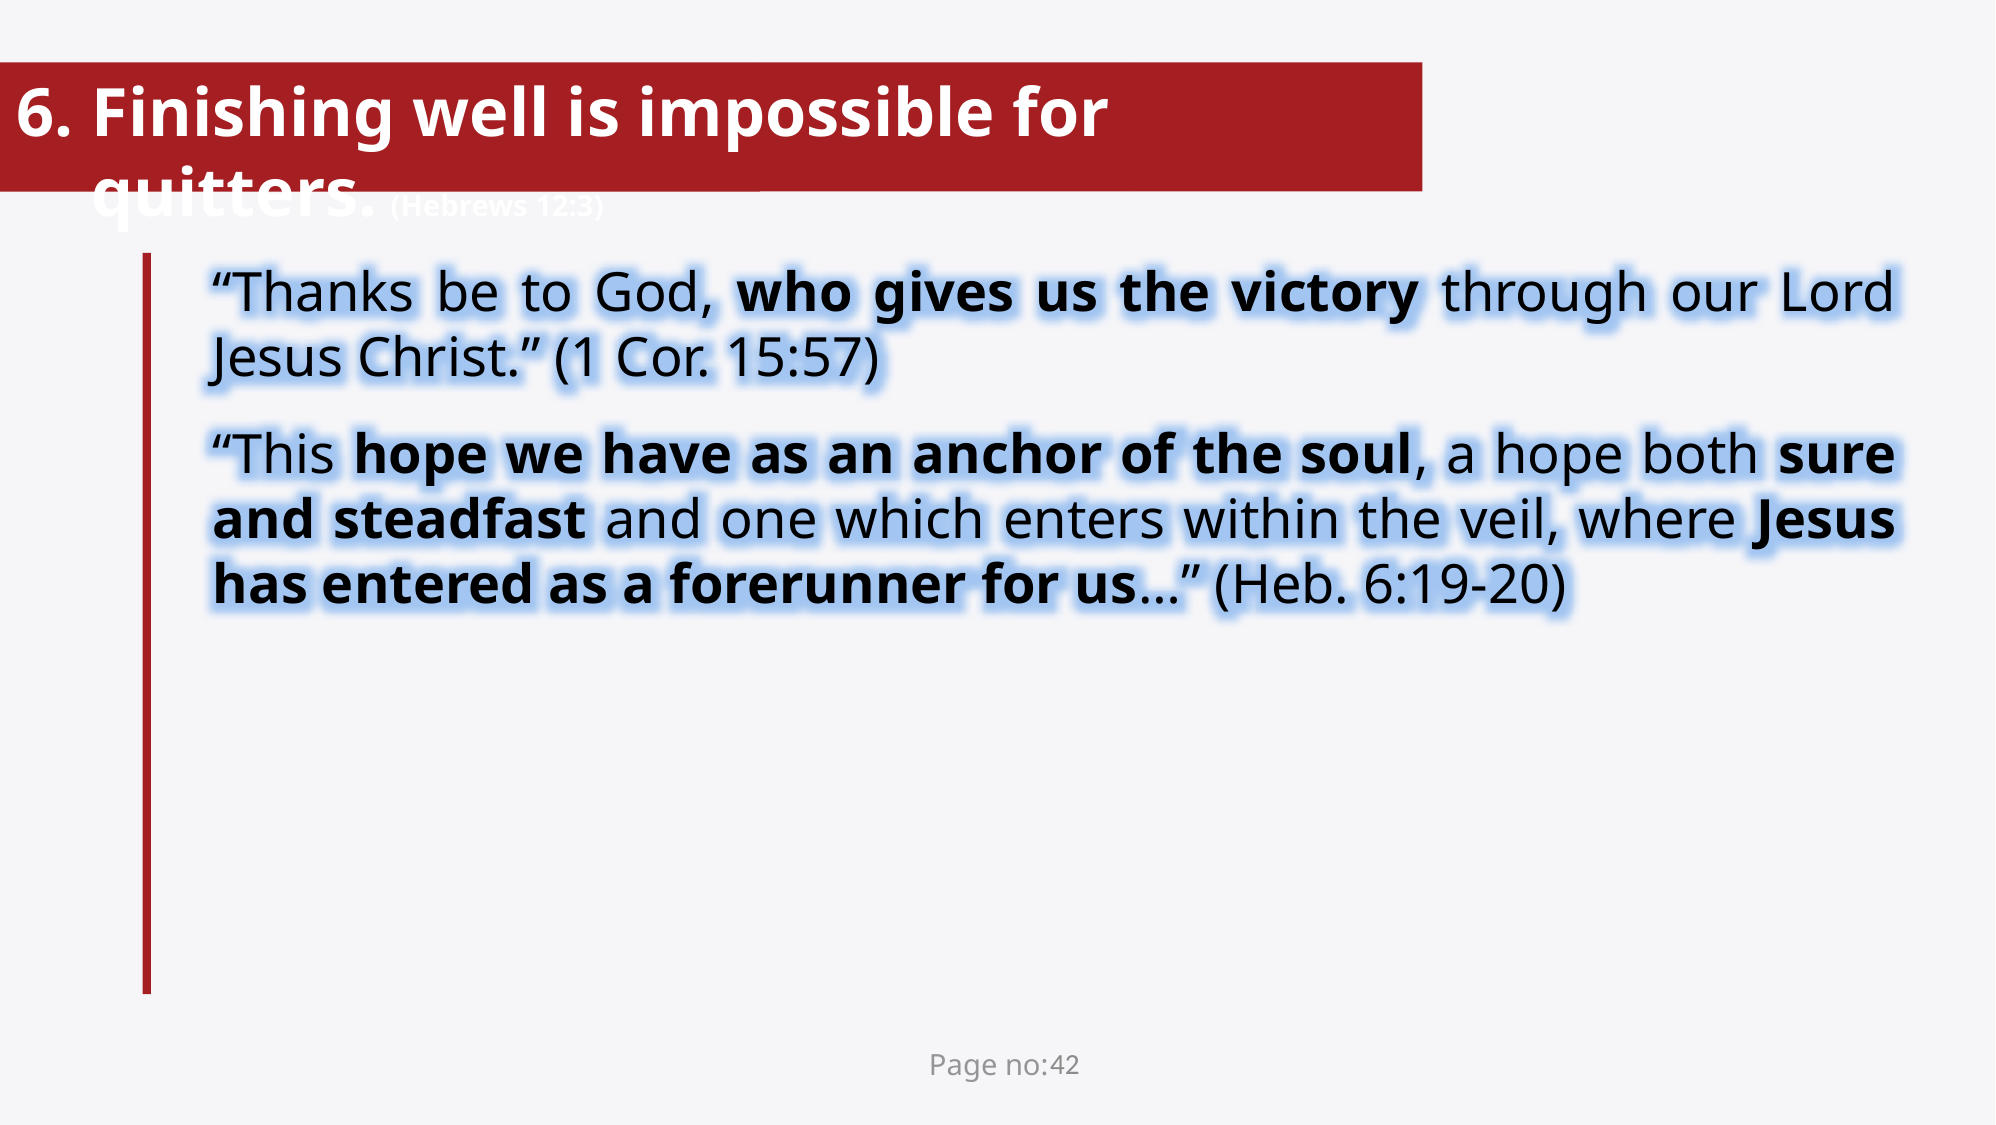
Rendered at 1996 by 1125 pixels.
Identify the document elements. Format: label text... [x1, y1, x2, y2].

text_box “Thanks be to God, who gives us the victory through our Lord Jesus Christ.” (1 Cor. 15:57) [198, 249, 1911, 395]
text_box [1, 62, 1423, 194]
text_box “This hope we have as an anchor of the soul, a hope both sure and steadfast and one which enters within the veil, where Jesus has entered as a forerunner for us…” (Heb. 6:19-20) [198, 412, 1911, 623]
